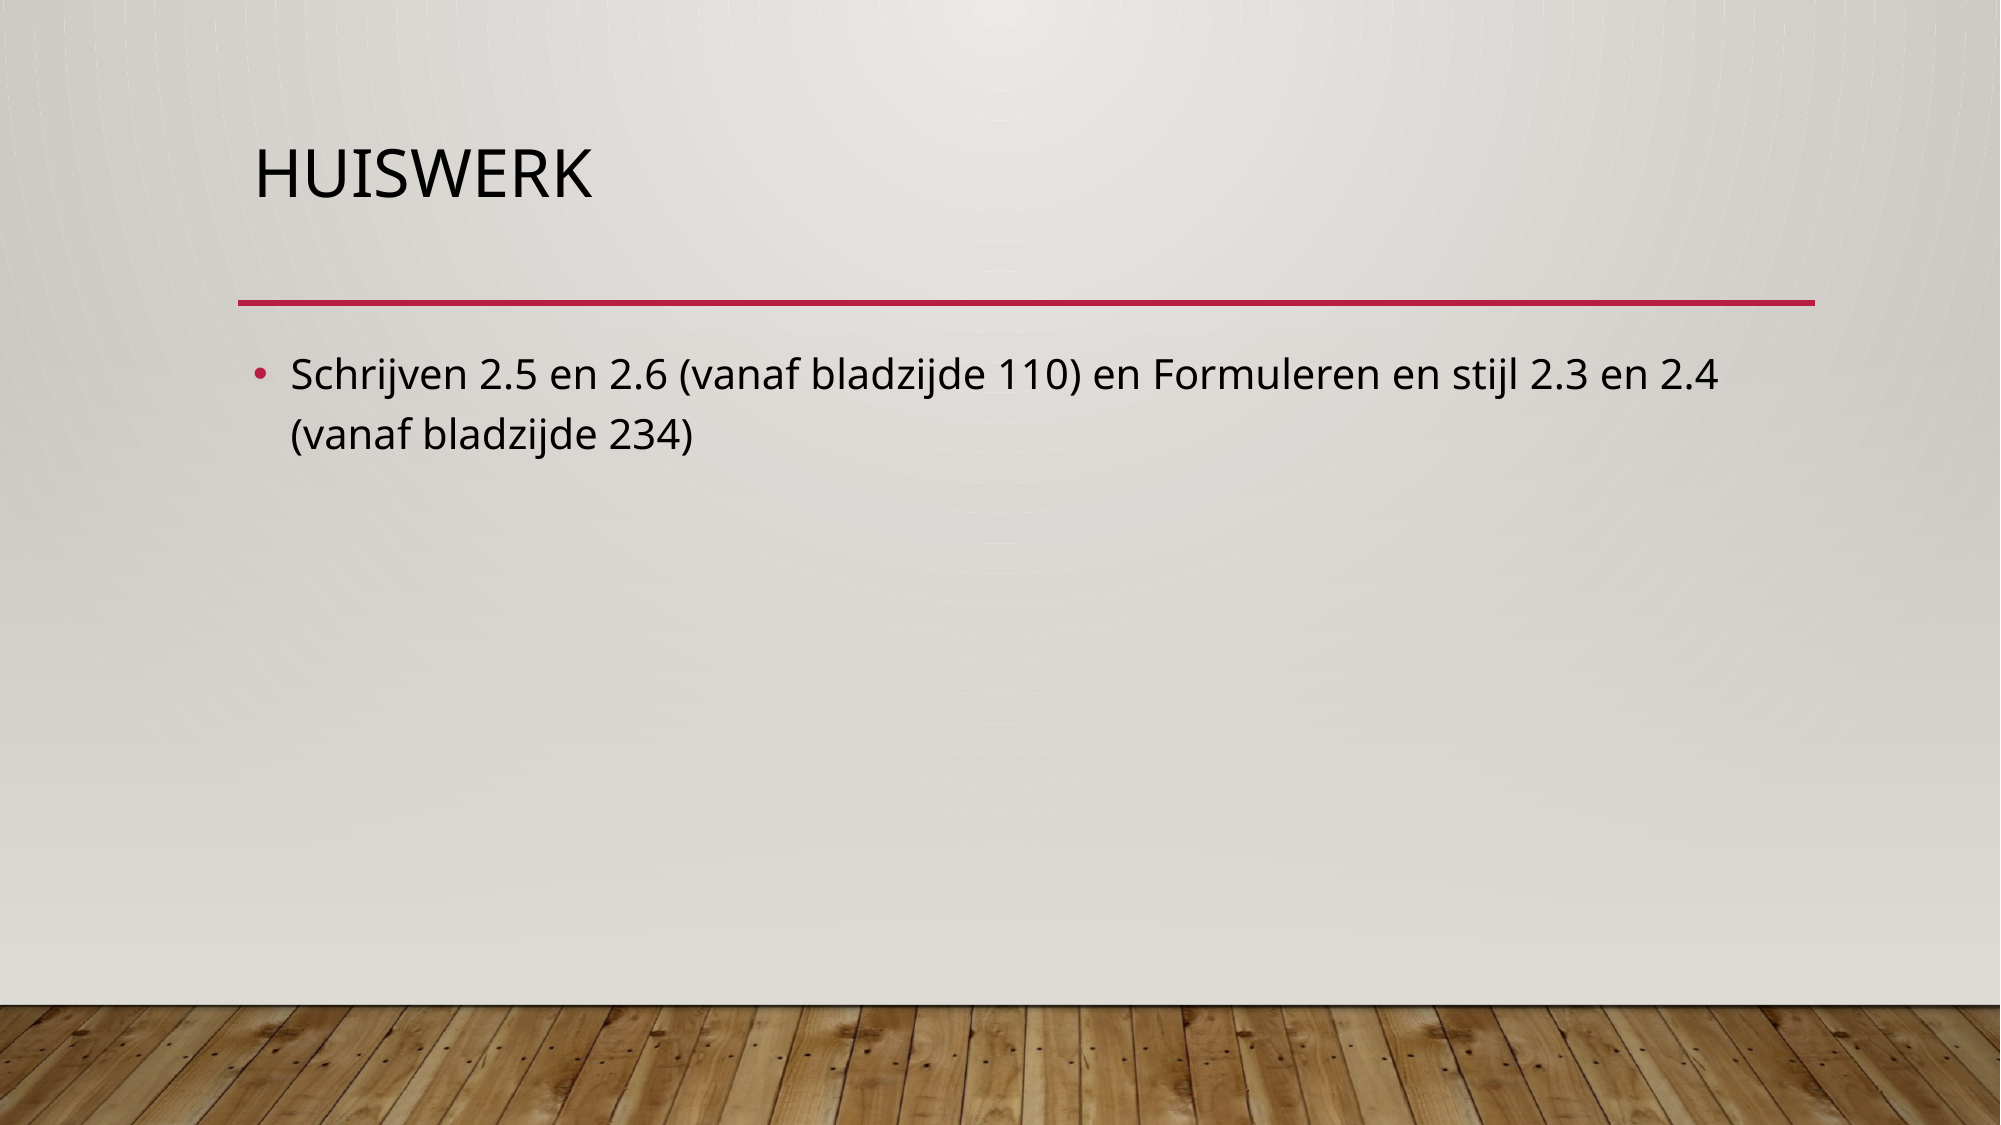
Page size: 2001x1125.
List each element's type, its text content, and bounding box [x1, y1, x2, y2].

list Schrijven 2.5 en 2.6 (vanaf bladzijde 110) en Formuleren en stijl 2.3 en 2.4 (vanaf bladzijde 234) [238, 330, 1814, 897]
title Huiswerk [238, 131, 1814, 305]
picture [0, 1005, 2000, 1125]
